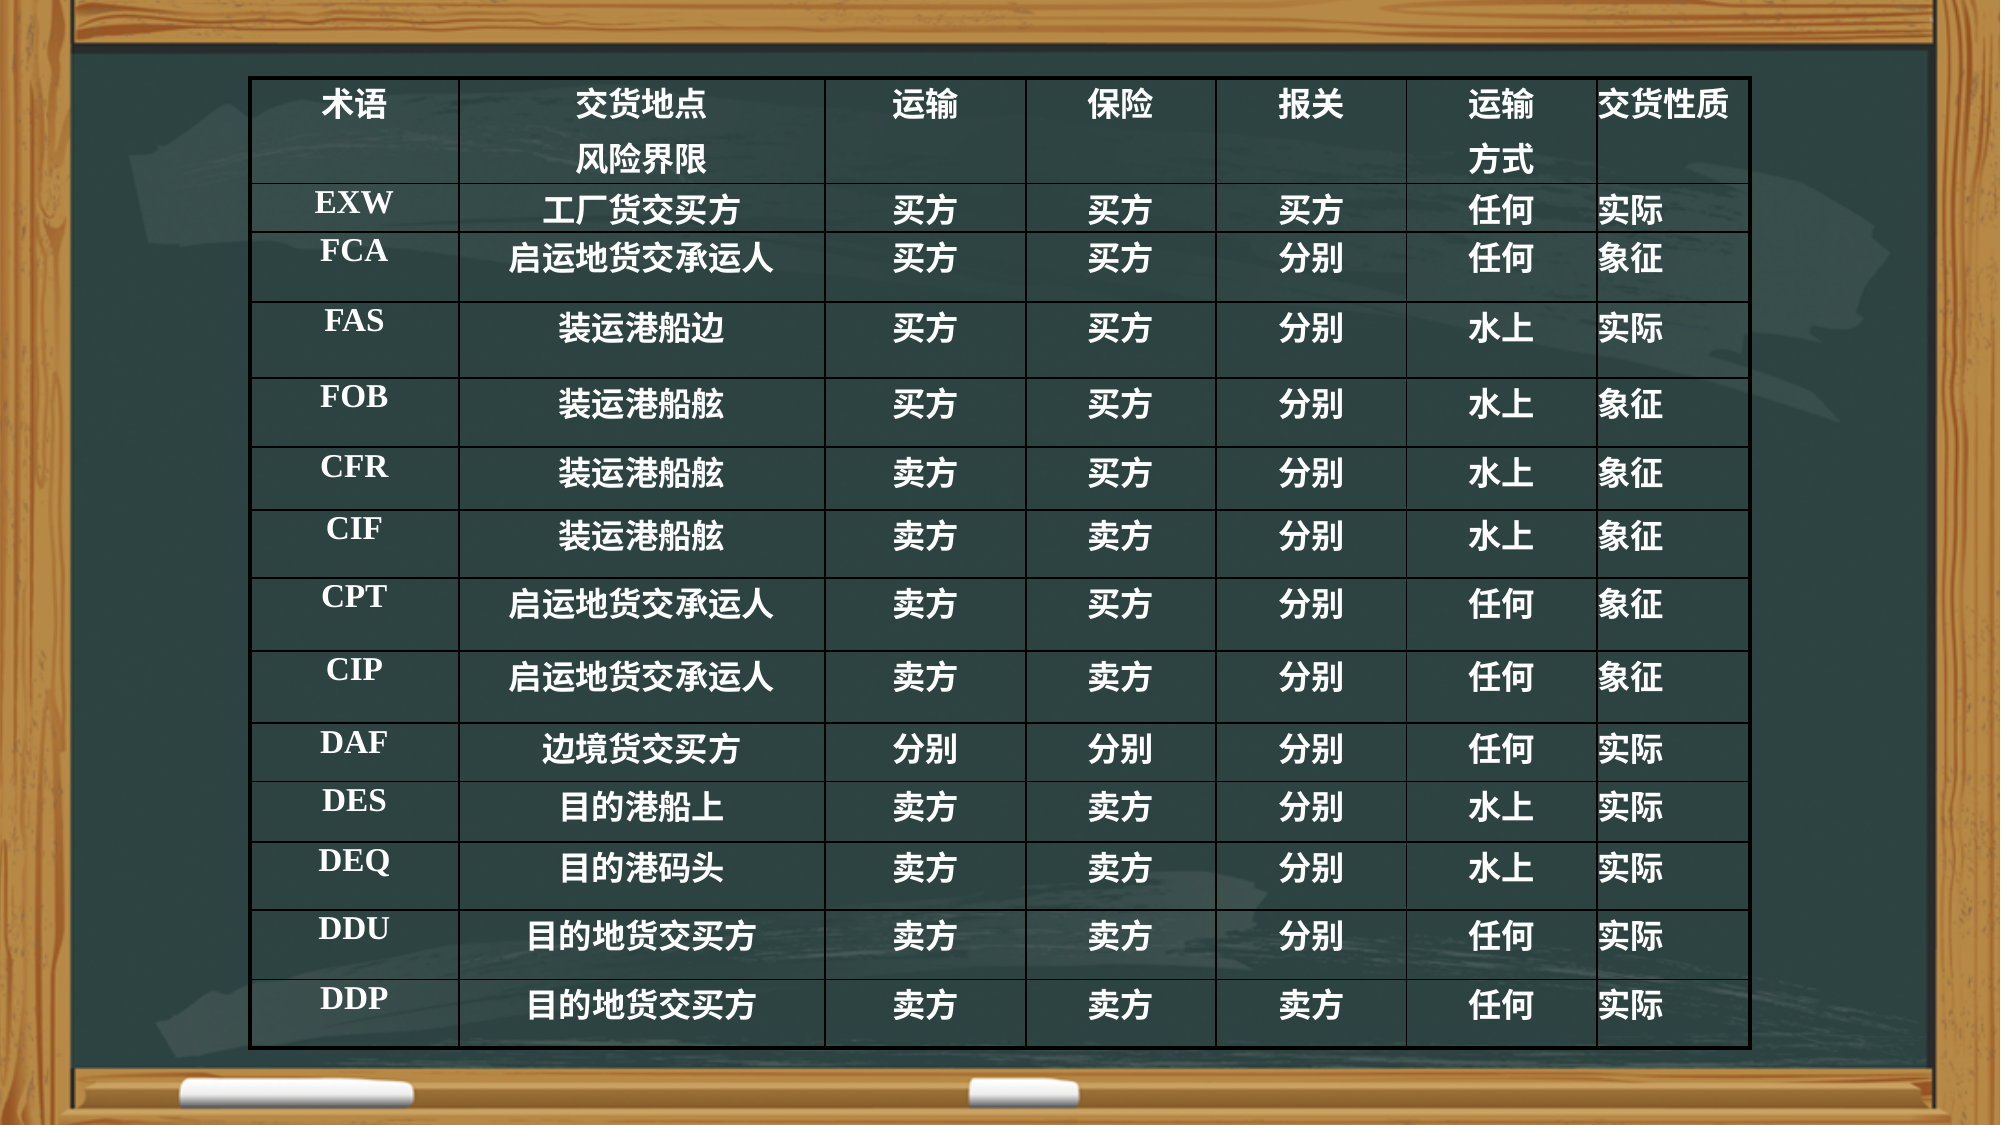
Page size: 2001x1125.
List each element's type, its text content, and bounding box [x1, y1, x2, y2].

table_cell 装运港船舷 [460, 448, 824, 509]
table_cell 水上 [1407, 379, 1596, 446]
table_cell 买方 [1217, 184, 1406, 231]
table_cell 买方 [1027, 184, 1215, 231]
table_cell 卖方 [826, 448, 1025, 509]
table_cell 卖方 [826, 511, 1025, 577]
table_cell 象征 [1598, 579, 1748, 650]
table_cell 分别 [1217, 303, 1406, 377]
table_cell 任何 [1407, 724, 1596, 781]
table_cell 水上 [1407, 511, 1596, 577]
table_cell 买方 [826, 379, 1025, 446]
table_cell CPT [252, 579, 458, 650]
table_cell DES [252, 782, 458, 841]
table_cell 分别 [1217, 233, 1406, 301]
table_cell EXW [252, 184, 458, 231]
table_cell 分别 [1217, 511, 1406, 577]
table_cell 分别 [1217, 724, 1406, 781]
table_cell 卖方 [1027, 843, 1215, 909]
table_cell 卖方 [826, 843, 1025, 909]
table_cell 象征 [1598, 379, 1748, 446]
table_cell 水上 [1407, 448, 1596, 509]
table_cell 启运地货交承运人 [460, 652, 824, 722]
table_cell CFR [252, 448, 458, 509]
table_cell 卖方 [1027, 980, 1215, 1046]
table_cell 买方 [826, 233, 1025, 301]
table_cell FAS [252, 303, 458, 377]
table_cell 象征 [1598, 233, 1748, 301]
table_cell 启运地货交承运人 [460, 233, 824, 301]
table_cell 实际 [1598, 980, 1748, 1046]
table_cell 分别 [1217, 579, 1406, 650]
table_header 术语 [252, 80, 458, 183]
table_cell 买方 [1027, 303, 1215, 377]
table_cell 买方 [1027, 579, 1215, 650]
picture [0, 0, 2000, 1125]
table_cell 目的地货交买方 [460, 980, 824, 1046]
table_cell 卖方 [826, 652, 1025, 722]
table_cell 目的港船上 [460, 782, 824, 841]
table_cell 象征 [1598, 511, 1748, 577]
table_cell 水上 [1407, 782, 1596, 841]
table_cell 实际 [1598, 843, 1748, 909]
table_cell 卖方 [1027, 782, 1215, 841]
table_cell 卖方 [826, 911, 1025, 979]
table_cell 分别 [1027, 724, 1215, 781]
table_cell 分别 [826, 724, 1025, 781]
table_cell FOB [252, 379, 458, 446]
table_cell 工厂货交买方 [460, 184, 824, 231]
table_cell 买方 [1027, 379, 1215, 446]
table_header 运输 方式 [1407, 80, 1596, 183]
table_cell 分别 [1217, 843, 1406, 909]
table_header 运输 [826, 80, 1025, 183]
table_cell 实际 [1598, 782, 1748, 841]
table_cell 分别 [1217, 911, 1406, 979]
table_cell 启运地货交承运人 [460, 579, 824, 650]
table_cell 分别 [1217, 379, 1406, 446]
table_header 报关 [1217, 80, 1406, 183]
table_cell 任何 [1407, 233, 1596, 301]
table_cell 卖方 [1217, 980, 1406, 1046]
table_cell DEQ [252, 843, 458, 909]
table_cell 水上 [1407, 303, 1596, 377]
table_cell 分别 [1217, 782, 1406, 841]
table_cell 分别 [1217, 652, 1406, 722]
table_cell DDU [252, 911, 458, 979]
table_cell CIF [252, 511, 458, 577]
table_cell 边境货交买方 [460, 724, 824, 781]
table_cell 卖方 [826, 980, 1025, 1046]
table_cell 任何 [1407, 911, 1596, 979]
table_cell 买方 [826, 184, 1025, 231]
table_cell 卖方 [1027, 652, 1215, 722]
table_cell 卖方 [1027, 911, 1215, 979]
table_cell 实际 [1598, 724, 1748, 781]
table_cell 装运港船舷 [460, 379, 824, 446]
table_cell 实际 [1598, 184, 1748, 231]
table_cell FCA [252, 233, 458, 301]
table_cell 任何 [1407, 579, 1596, 650]
table_cell 装运港船边 [460, 303, 824, 377]
table_cell 买方 [1027, 233, 1215, 301]
table_cell 实际 [1598, 911, 1748, 979]
table_cell 卖方 [826, 579, 1025, 650]
table_cell 象征 [1598, 652, 1748, 722]
table_cell 卖方 [1027, 511, 1215, 577]
table_cell DDP [252, 980, 458, 1046]
table_cell 任何 [1407, 652, 1596, 722]
table_cell 目的港码头 [460, 843, 824, 909]
table_cell 水上 [1407, 843, 1596, 909]
table_header 交货性质 [1598, 80, 1748, 183]
table_cell 买方 [1027, 448, 1215, 509]
table_cell 目的地货交买方 [460, 911, 824, 979]
table_cell DAF [252, 724, 458, 781]
table_cell 分别 [1217, 448, 1406, 509]
table_cell 任何 [1407, 184, 1596, 231]
table_cell 象征 [1598, 448, 1748, 509]
table_cell 装运港船舷 [460, 511, 824, 577]
table_cell 实际 [1598, 303, 1748, 377]
table_cell 卖方 [826, 782, 1025, 841]
table_cell 任何 [1407, 980, 1596, 1046]
table_cell CIP [252, 652, 458, 722]
table_header 交货地点 风险界限 [460, 80, 824, 183]
table_header 保险 [1027, 80, 1215, 183]
table_cell 买方 [826, 303, 1025, 377]
